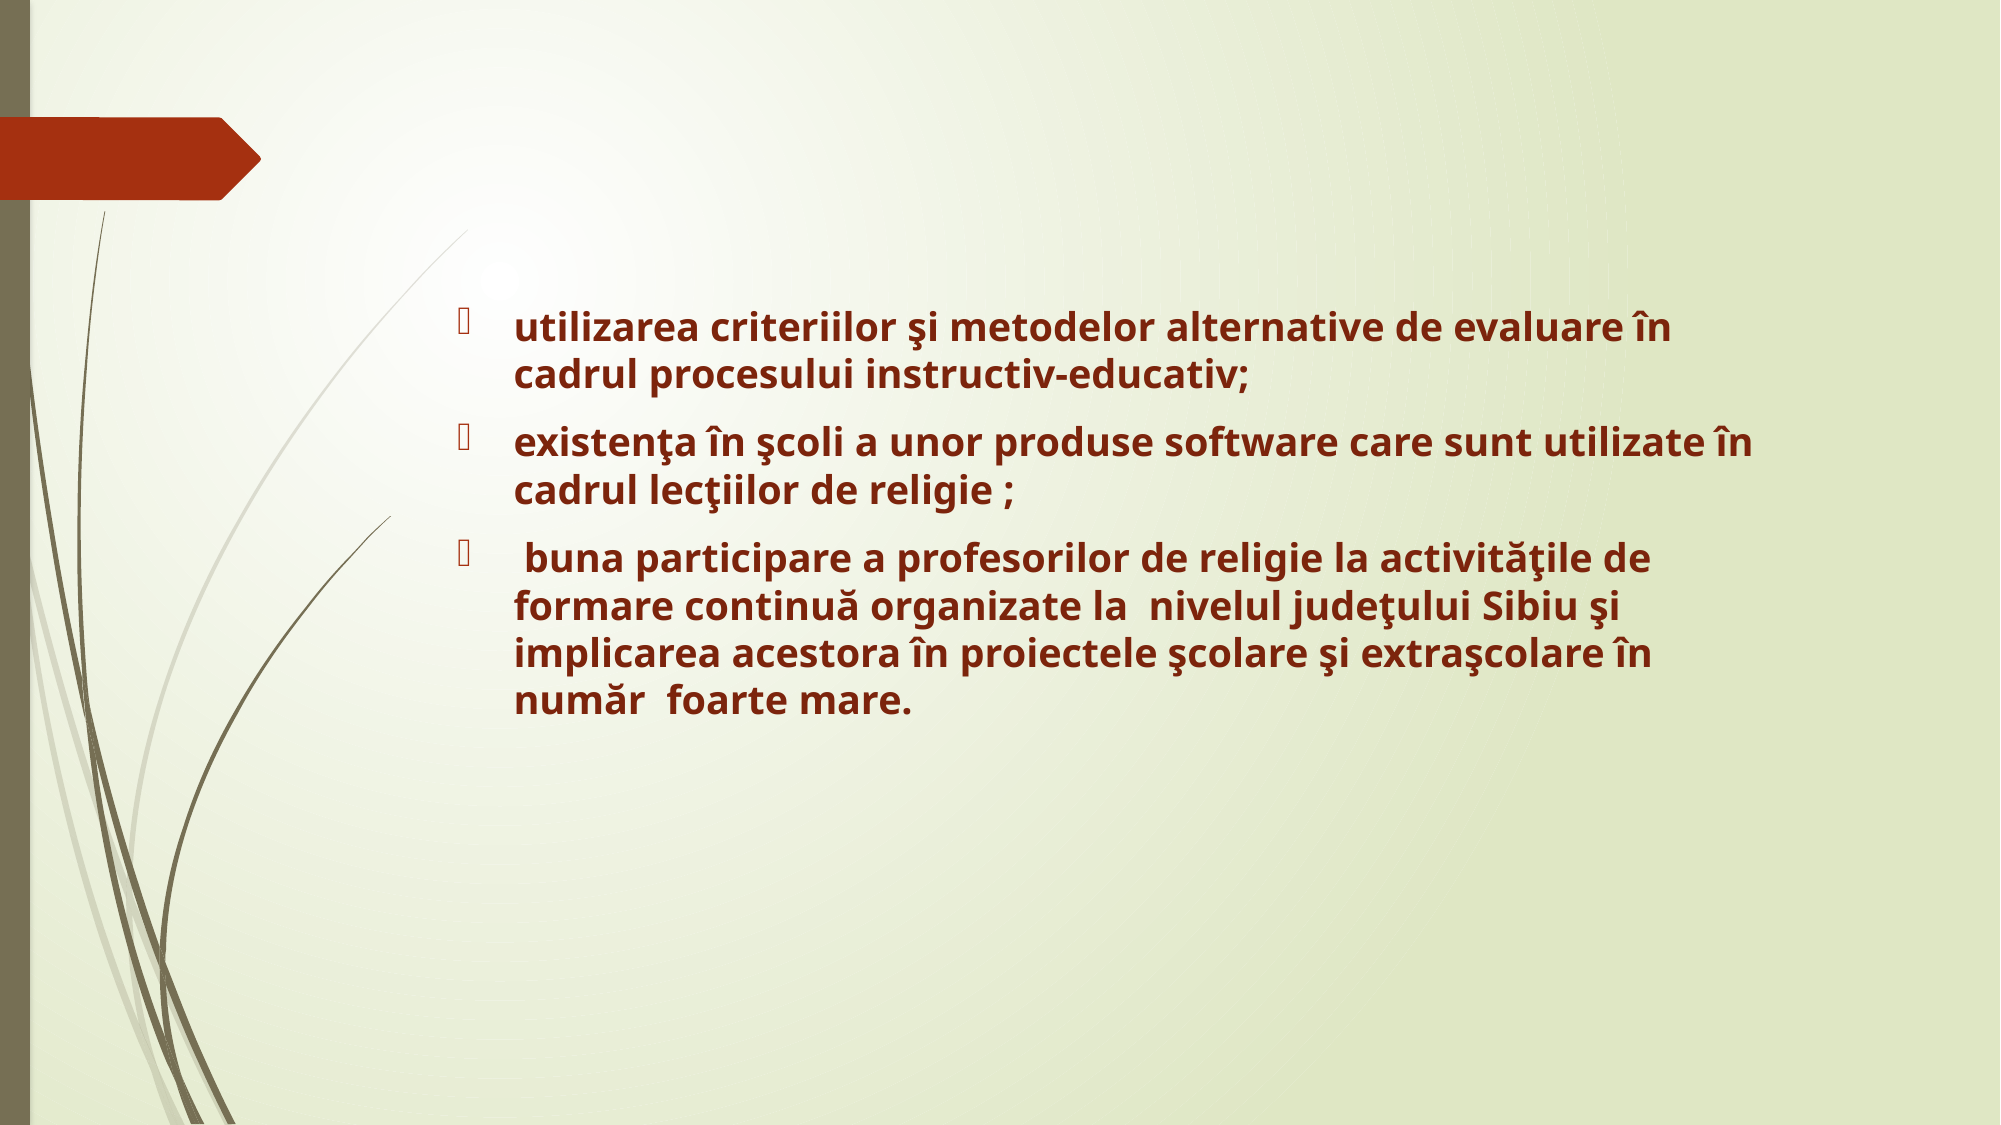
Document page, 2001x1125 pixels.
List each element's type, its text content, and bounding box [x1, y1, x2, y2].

text_box utilizarea criteriilor şi metodelor alternative de evaluare în cadrul procesului instructiv-educativ; existenţa în şcoli a unor produse software care sunt utilizate în cadrul lecţiilor de religie ; buna participare a profesorilor de religie la activităţile de formare continuă organizate la nivelul judeţului Sibiu şi implicarea acestora în proiectele şcolare şi extraşcolare în număr foarte mare. [442, 294, 1793, 731]
